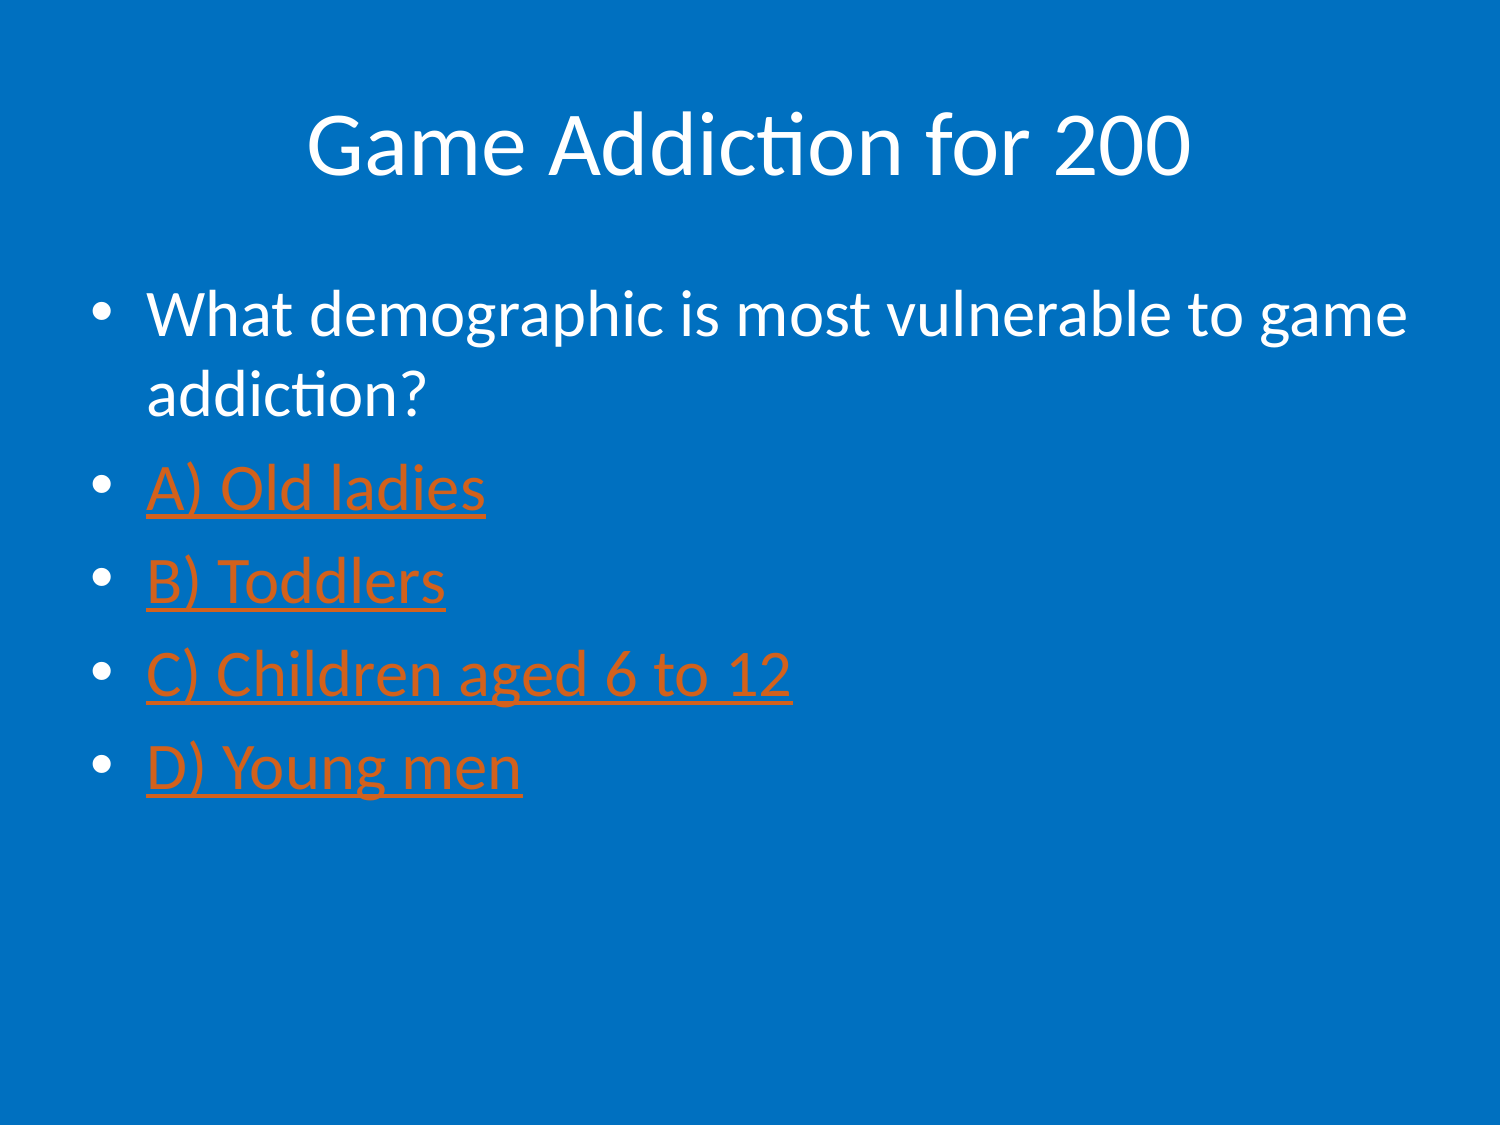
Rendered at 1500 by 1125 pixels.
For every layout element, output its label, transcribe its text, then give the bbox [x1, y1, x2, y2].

list What demographic is most vulnerable to game addiction? A) Old ladies B) Toddlers C) Children aged 6 to 12 D) Young men [75, 262, 1425, 1005]
title Game Addiction for 200 [75, 45, 1425, 233]
